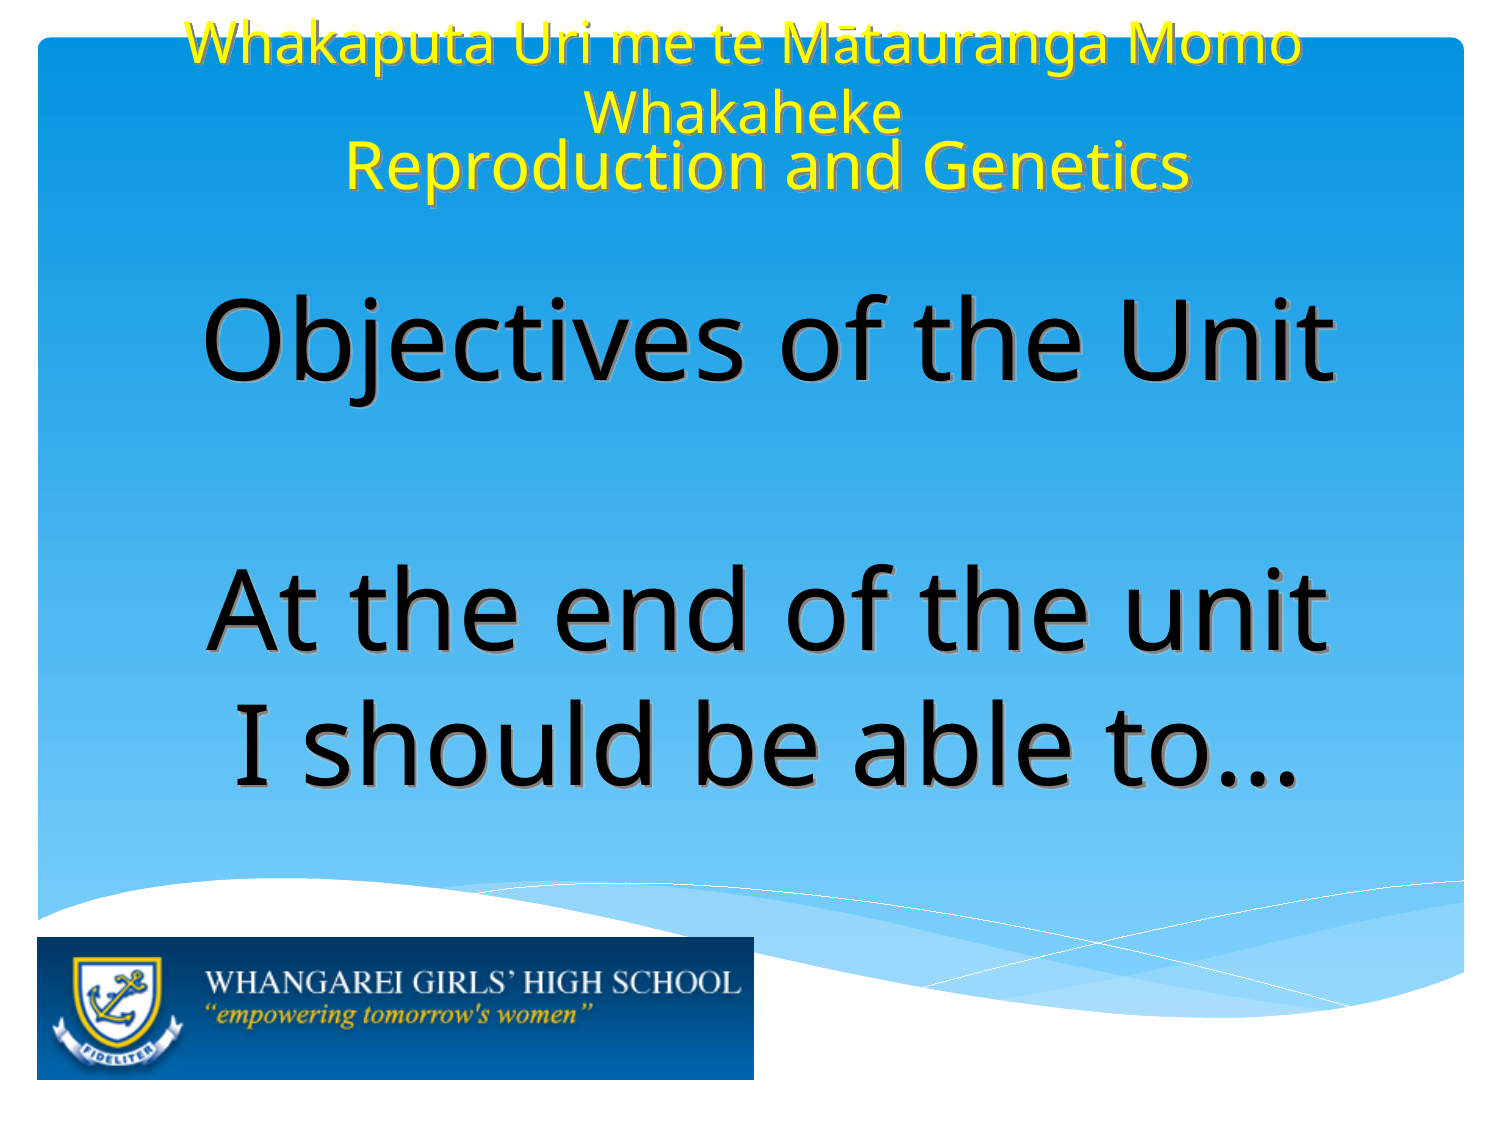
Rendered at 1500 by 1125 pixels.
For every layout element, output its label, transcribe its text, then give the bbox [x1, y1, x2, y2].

text_box Whakaputa Uri me te Mātauranga Momo Whakaheke [37, 24, 1450, 125]
text_box Reproduction and Genetics [162, 112, 1375, 213]
picture [37, 937, 754, 1080]
text_box Objectives of the Unit At the end of the unit I should be able to… [162, 213, 1375, 913]
